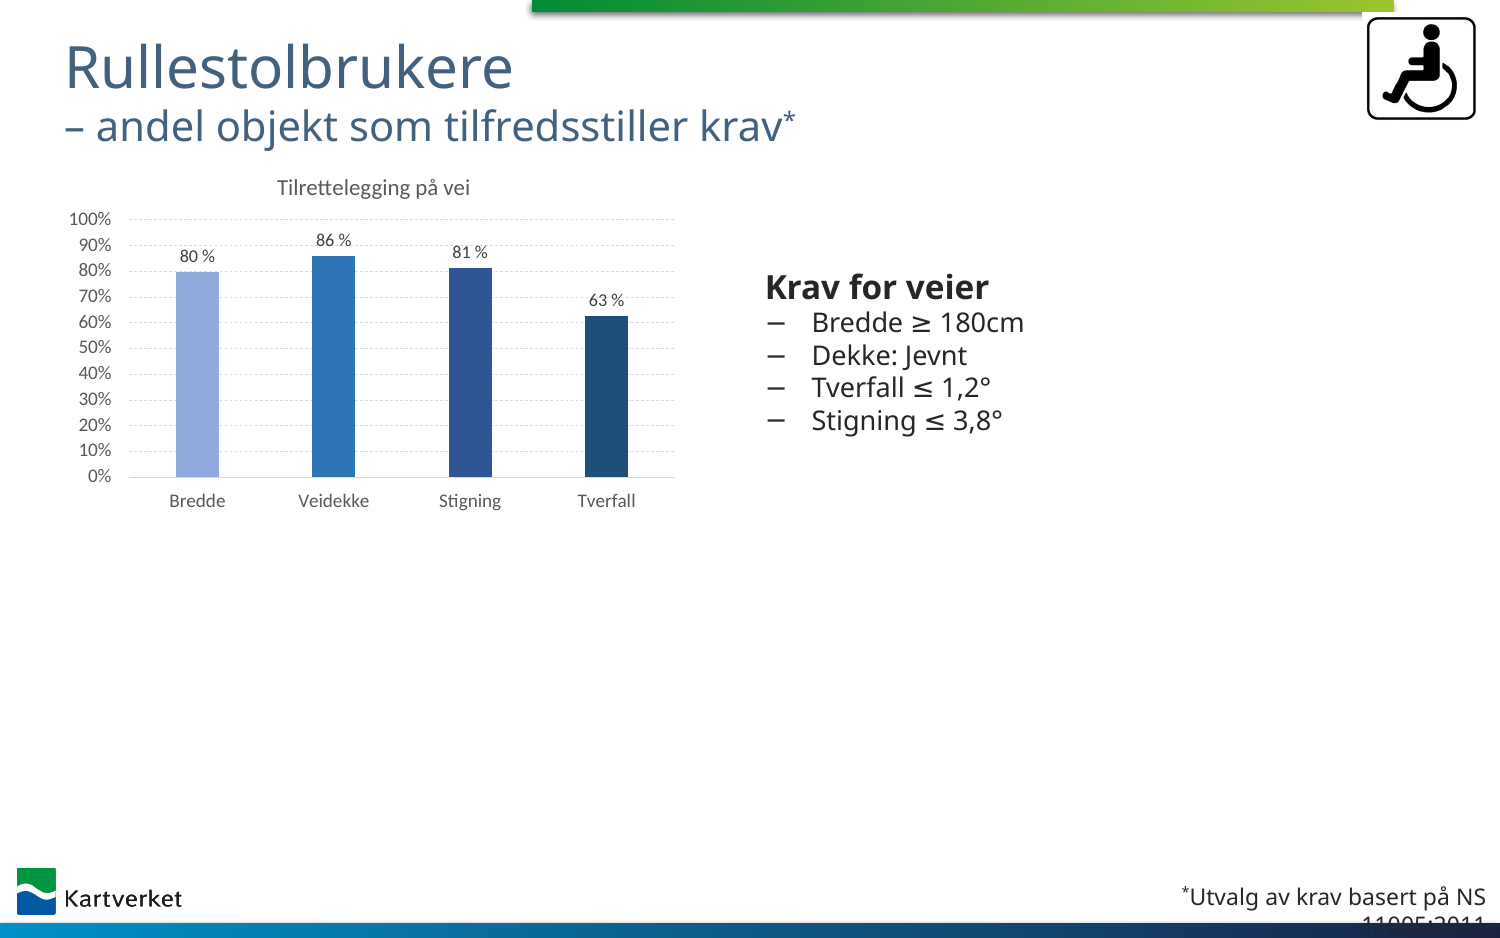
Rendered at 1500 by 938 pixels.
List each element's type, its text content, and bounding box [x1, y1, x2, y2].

text_box Krav for veier Bredde ≥ 180cm Dekke: Jevnt Tverfall ≤ 1,2° Stigning ≤ 3,8° [750, 258, 1234, 444]
picture [1362, 12, 1481, 126]
text_box Rullestolbrukere – andel objekt som tilfredsstiller krav* [49, 25, 1431, 158]
picture [62, 166, 686, 519]
text_box *Utvalg av krav basert på NS 11005:2011 [1068, 873, 1500, 938]
